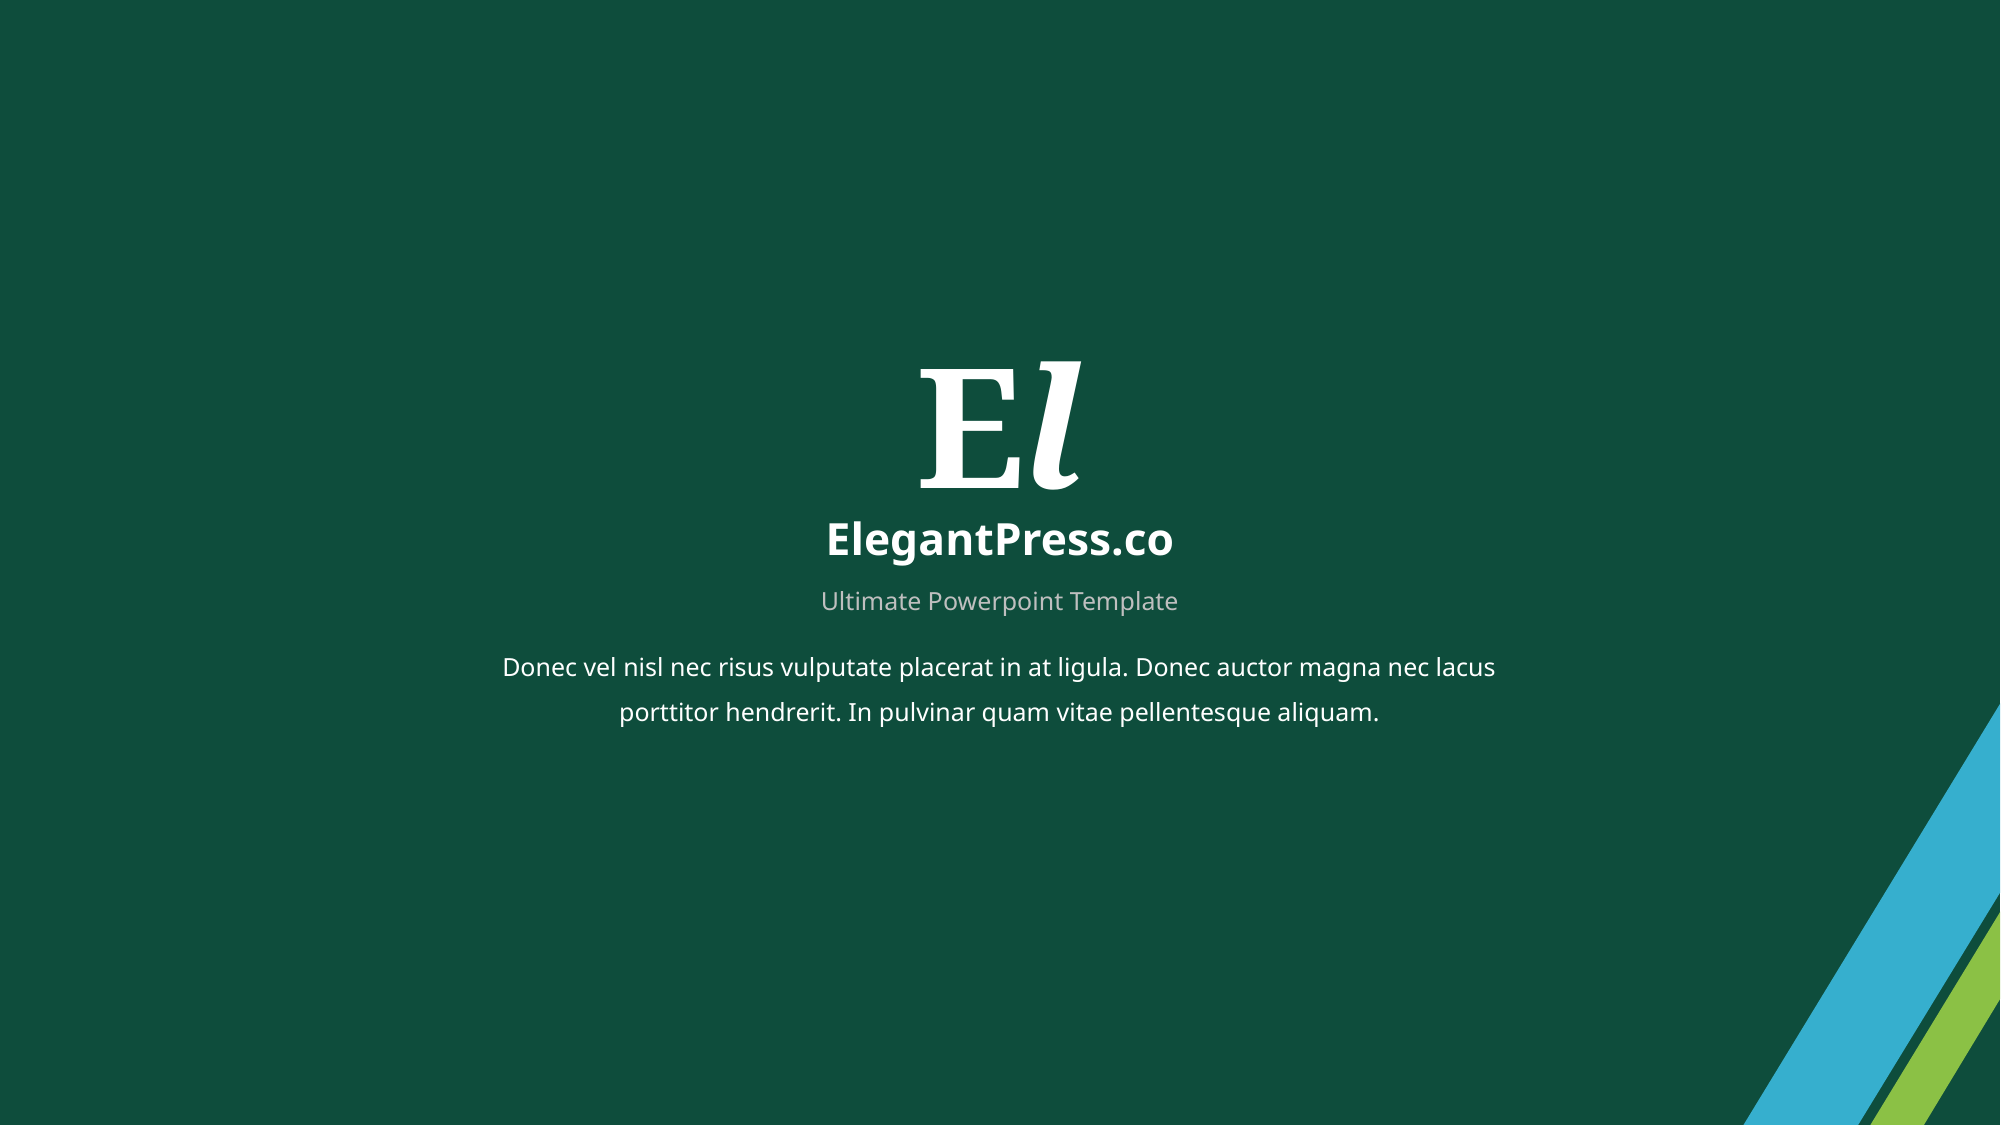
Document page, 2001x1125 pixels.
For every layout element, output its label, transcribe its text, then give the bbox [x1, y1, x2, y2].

list Donec vel nisl nec risus vulputate placerat in at ligula. Donec auctor magna nec lacus porttitor hendrerit. In pulvinar quam vitae pellentesque aliquam. [475, 626, 1525, 730]
list El [887, 341, 1112, 501]
list ElegantPress.co [475, 501, 1525, 573]
list Ultimate Powerpoint Template [475, 581, 1525, 620]
